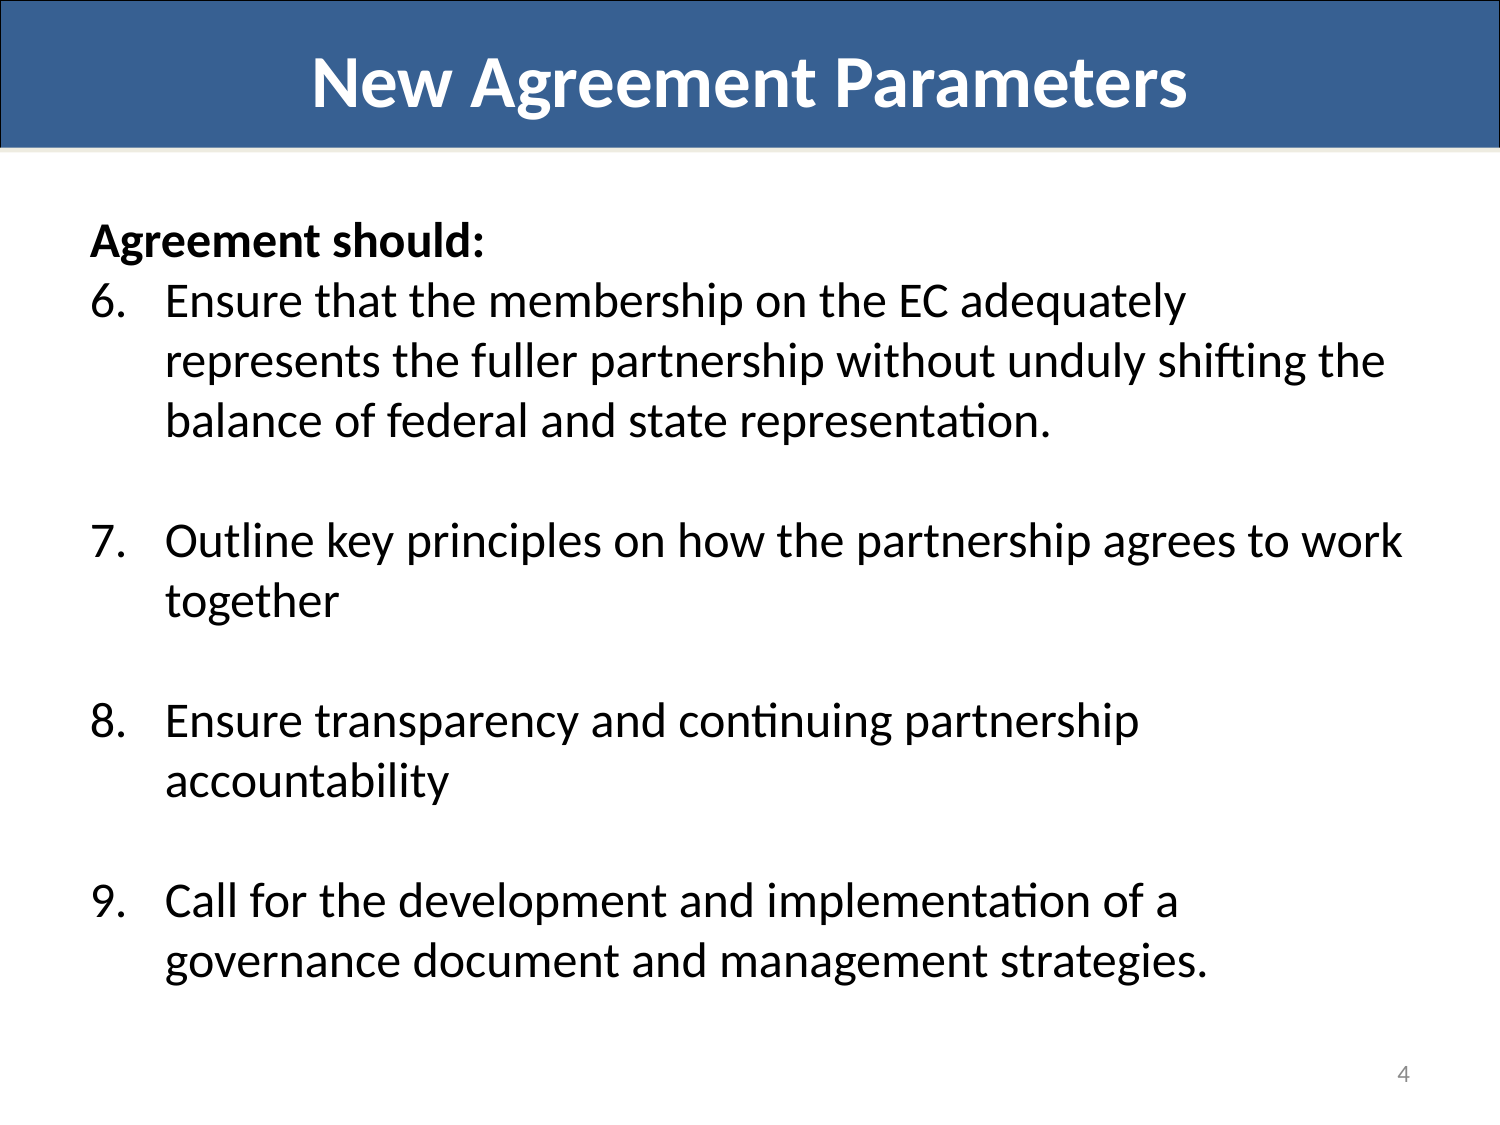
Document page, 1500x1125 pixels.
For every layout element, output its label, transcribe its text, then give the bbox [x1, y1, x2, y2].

slide_number 4 [1074, 1042, 1425, 1103]
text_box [0, 0, 1500, 151]
text_box Agreement should: Ensure that the membership on the EC adequately represents the fuller partnership without unduly shifting the balance of federal and state representation. Outline key principles on how the partnership agrees to work together Ensure transparency and continuing partnership accountability Call for the development and implementation of a governance document and management strategies. [74, 200, 1425, 1000]
